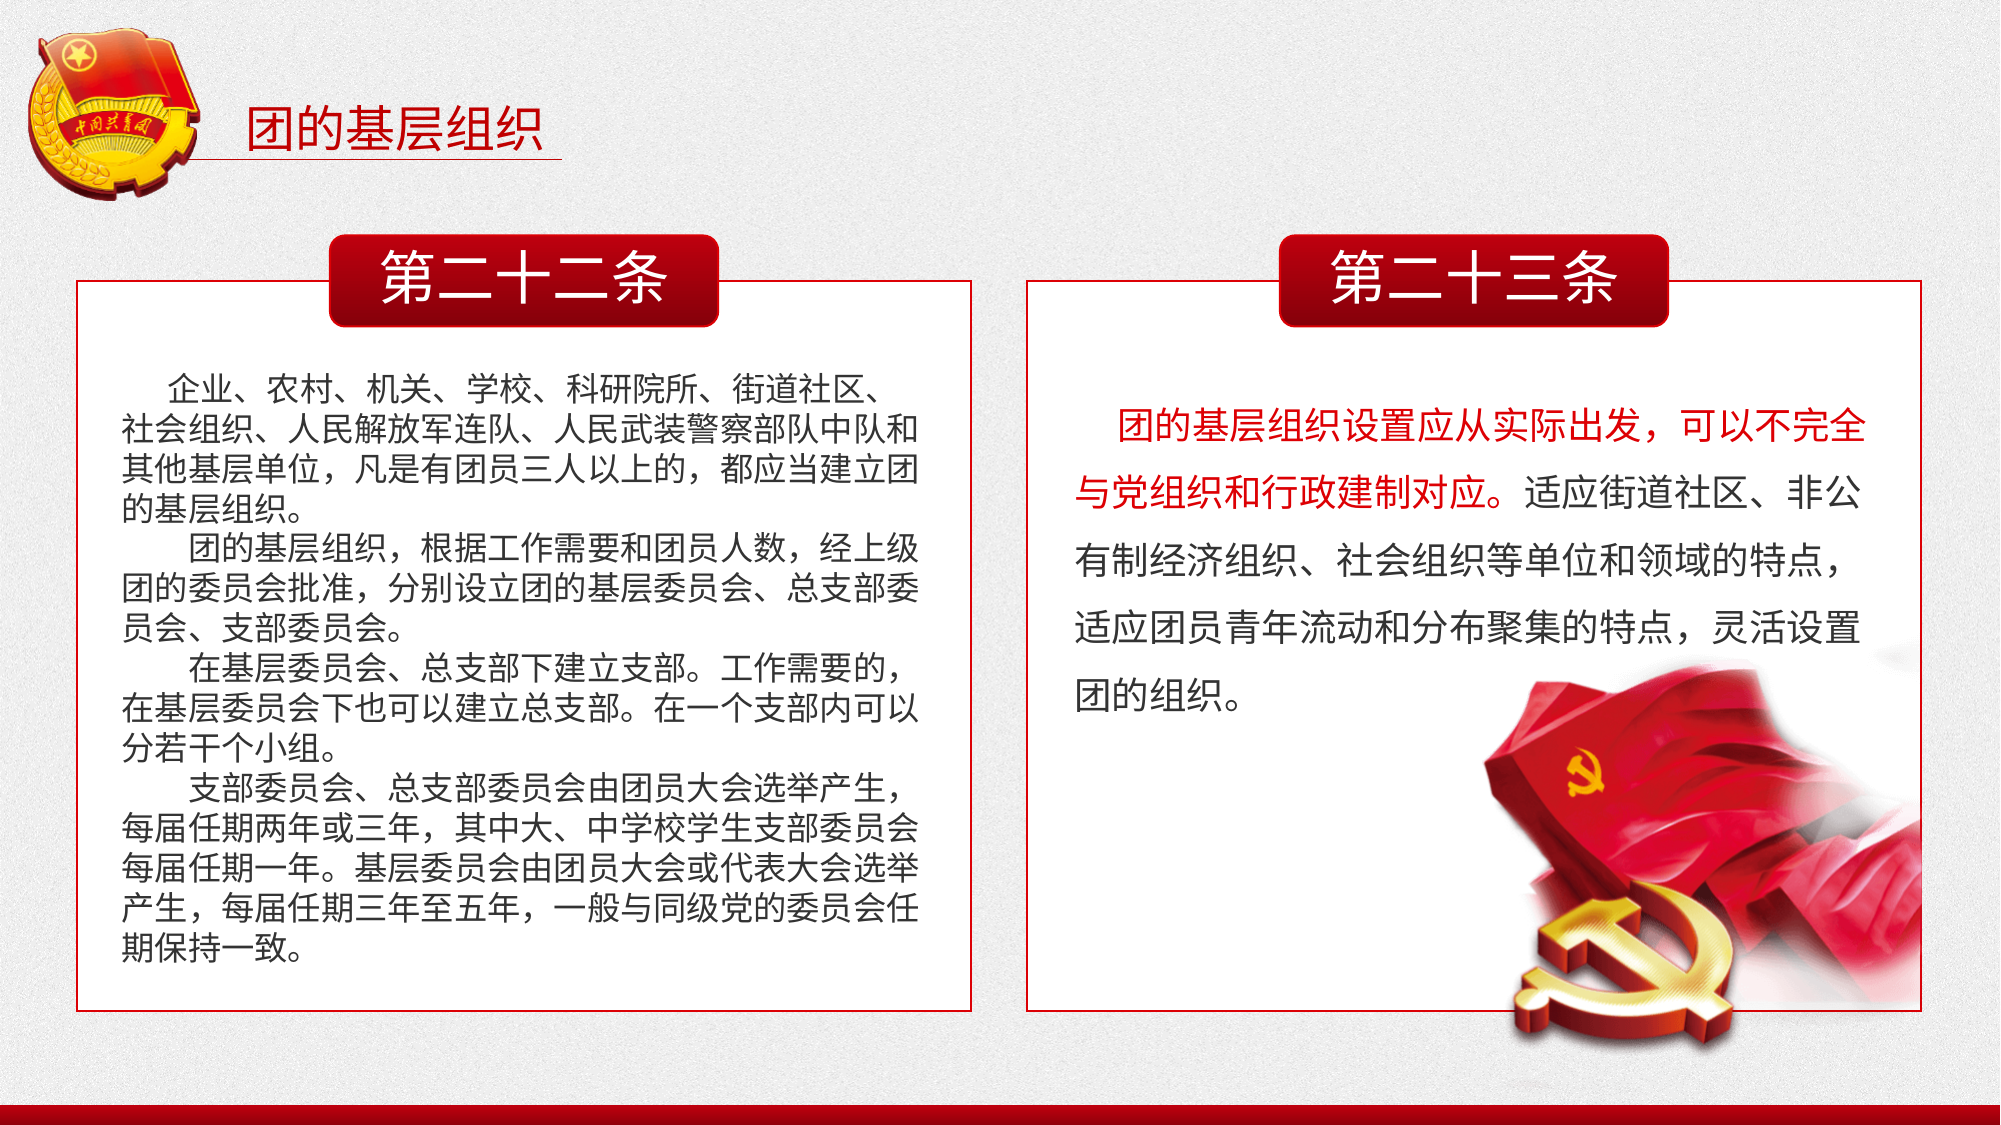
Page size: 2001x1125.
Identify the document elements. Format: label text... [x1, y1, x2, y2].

text_box 第二十三条 [1278, 234, 1670, 328]
text_box 第二十二条 [328, 234, 720, 328]
text_box [76, 280, 972, 1012]
text_box [1026, 280, 1922, 1012]
text_box 企业、农村、机关、学校、科研院所、街道社区、社会组织、人民解放军连队、人民武装警察部队中队和其他基层单位，凡是有团员三人以上的，都应当建立团的基层组织。 团的基层组织，根据工作需要和团员人数，经上级团的委员会批准，分别设立团的基层委员会、总支部委员会、支部委员会。 在基层委员会、总支部下建立支部。工作需要的，在基层委员会下也可以建立总支部。在一个支部内可以分若干个小组。 支部委员会、总支部委员会由团员大会选举产生，每届任期两年或三年，其中大、中学校学生支部委员会每届任期一年。基层委员会由团员大会或代表大会选举产生，每届任期三年至五年，一般与同级党的委员会任期保持一致。 [106, 360, 942, 975]
picture [0, 0, 2001, 1125]
text_box 团的基层组织设置应从实际出发，可以不完全与党组织和行政建制对应。适应街道社区、非公有制经济组织、社会组织等单位和领域的特点，适应团员青年流动和分布聚集的特点，灵活设置团的组织。 [1059, 371, 1889, 725]
text_box 团的基层组织 [230, 90, 561, 159]
text_box 团的基层组织 [230, 160, 561, 165]
